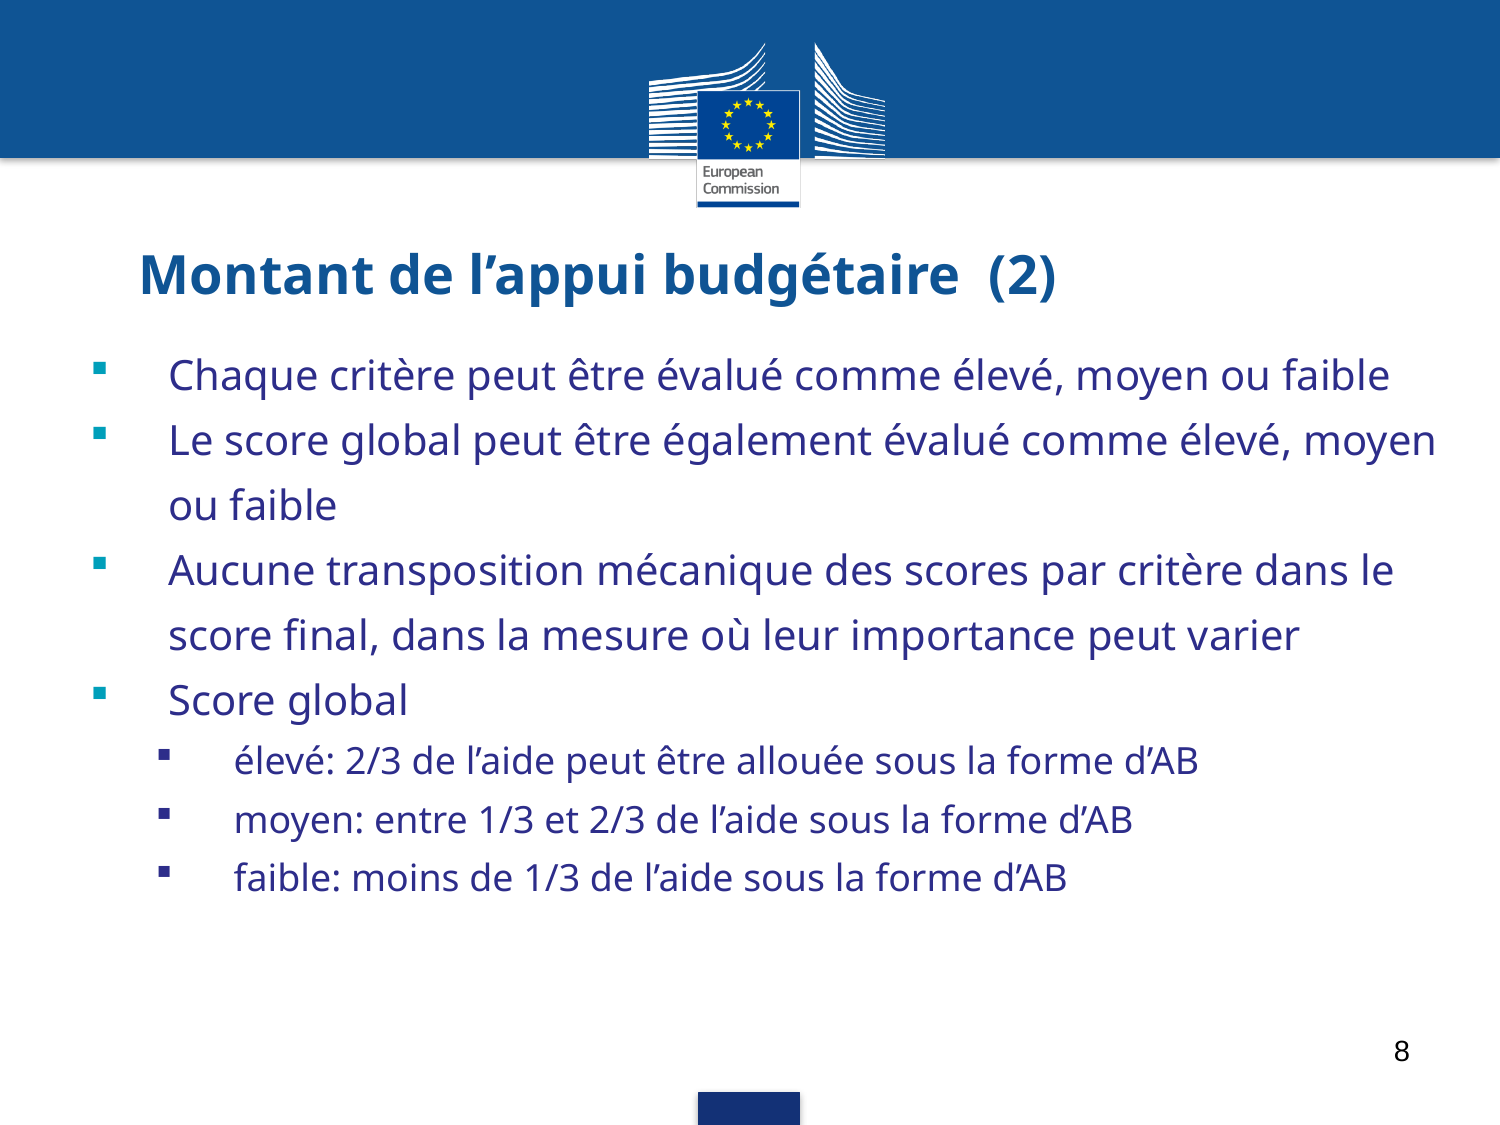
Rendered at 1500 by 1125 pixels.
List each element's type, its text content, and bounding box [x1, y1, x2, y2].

picture [649, 42, 885, 208]
title Montant de l’appui budgétaire (2) [64, 219, 1416, 326]
list Chaque critère peut être évalué comme élevé, moyen ou faible Le score global peut être également évalué comme élevé, moyen ou faible Aucune transposition mécanique des scores par critère dans le score final, dans la mesure où leur importance peut varier Score global élevé: 2/3 de l’aide peut être allouée sous la forme d’AB moyen: entre 1/3 et 2/3 de l’aide sous la forme d’AB faible: moins de 1/3 de l’aide sous la forme d’AB [0, 326, 1500, 1083]
slide_number 8 [1074, 1024, 1425, 1103]
